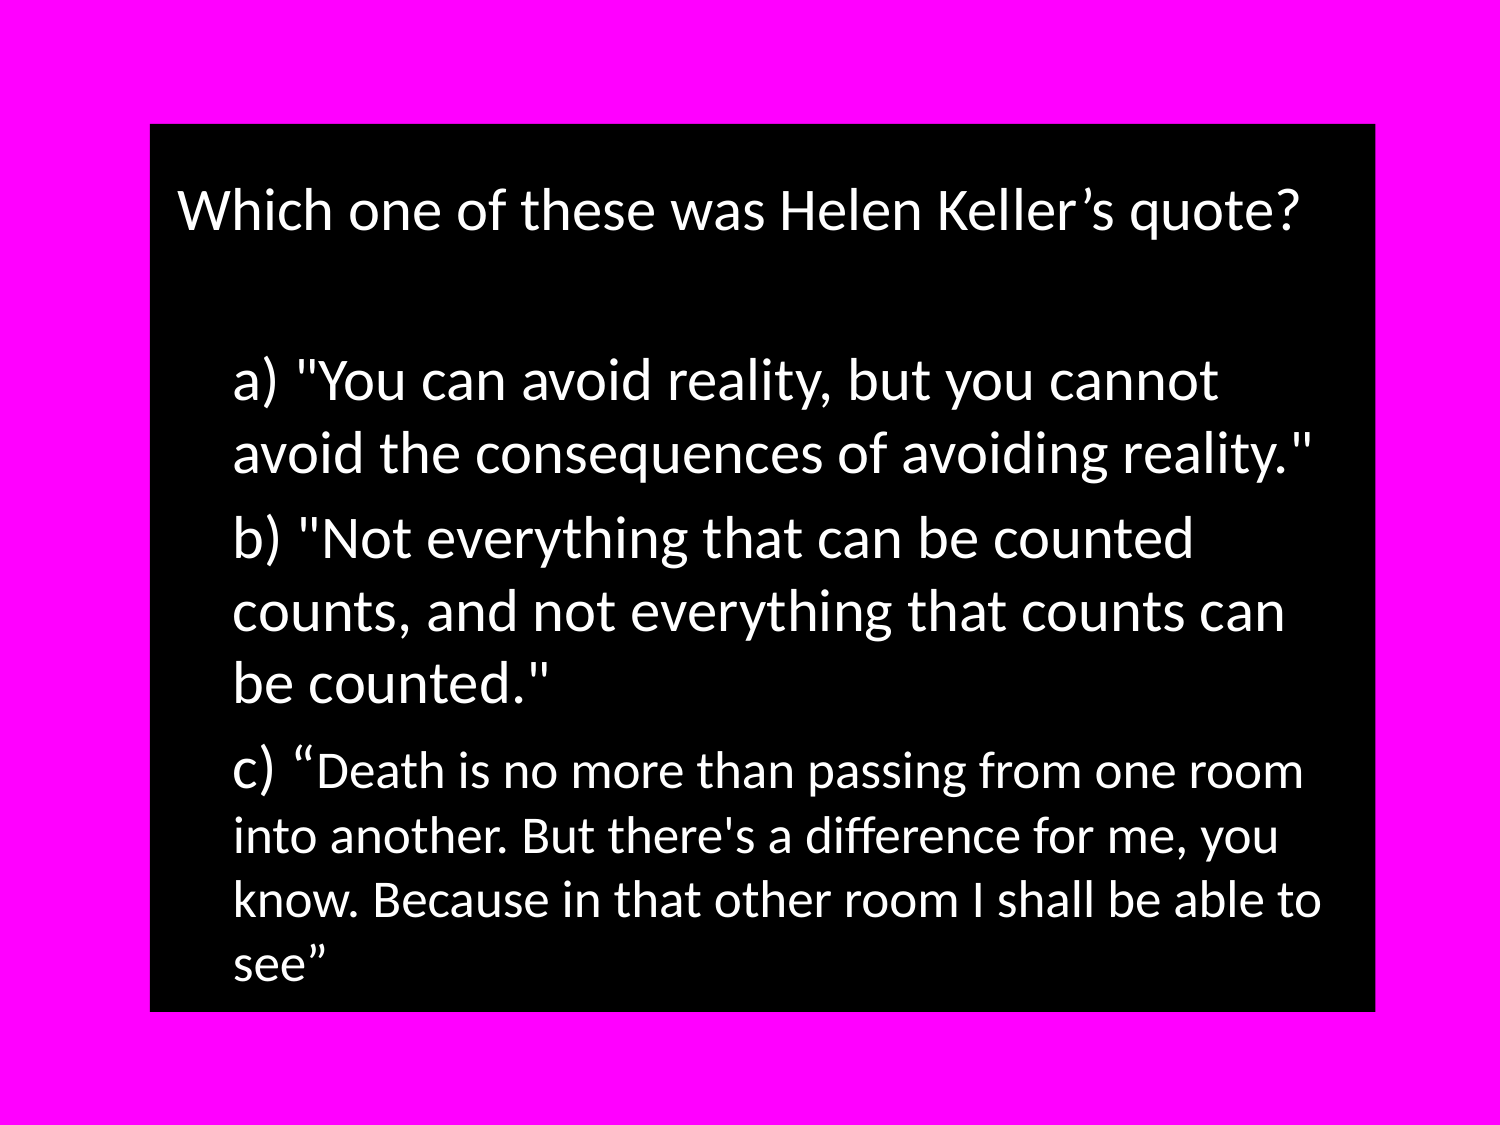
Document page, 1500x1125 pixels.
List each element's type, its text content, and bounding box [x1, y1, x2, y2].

list Which one of these was Helen Keller’s quote? a) "You can avoid reality, but you cannot avoid the consequences of avoiding reality." b) "Not everything that can be counted counts, and not everything that counts can be counted." c) “Death is no more than passing from one room into another. But there's a difference for me, you know. Because in that other room I shall be able to see” [162, 162, 1375, 1013]
text_box [148, 122, 1377, 1014]
